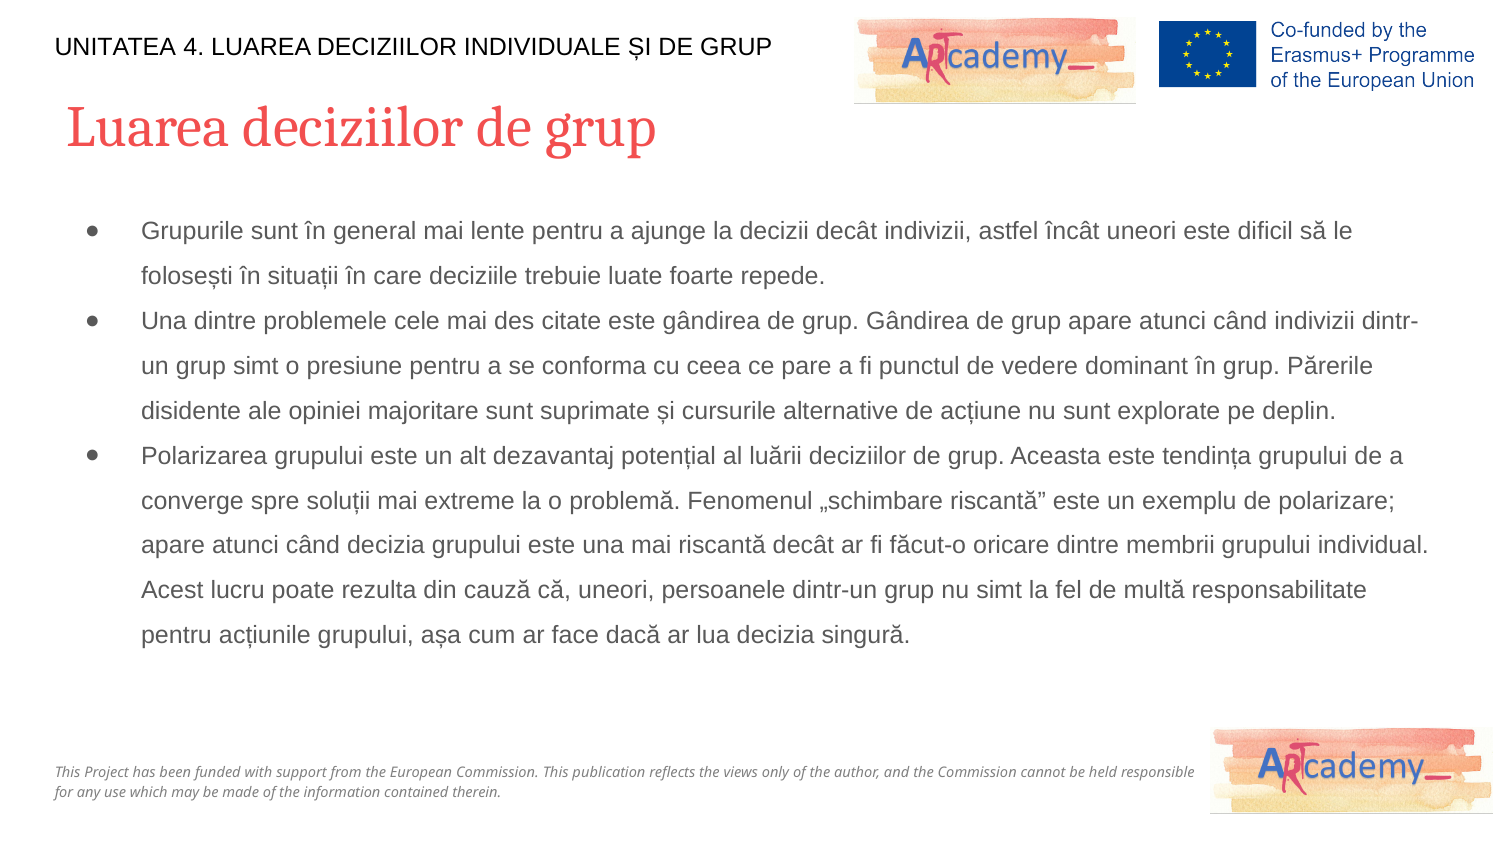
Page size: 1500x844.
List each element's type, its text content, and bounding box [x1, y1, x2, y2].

picture [854, 0, 1137, 134]
text_box UNITATEA 4. LUAREA DECIZIILOR INDIVIDUALE ȘI DE GRUP [39, 22, 849, 68]
picture [1158, 21, 1474, 91]
text_box This Project has been funded with support from the European Commission. This publication reflects the views only of the author, and the Commission cannot be held responsible for any use which may be made of the information contained therein. [39, 754, 1205, 799]
picture [1210, 709, 1493, 844]
title Luarea deciziilor de grup [51, 72, 1449, 167]
list Grupurile sunt în general mai lente pentru a ajunge la decizii decât indivizii, astfel încât uneori este dificil să le folosești în situații în care deciziile trebuie luate foarte repede. Una dintre problemele cele mai des citate este gândirea de grup. Gândirea de grup apare atunci când indivizii dintr-un grup simt o presiune pentru a se conforma cu ceea ce pare a fi punctul de vedere dominant în grup. Părerile disidente ale opiniei majoritare sunt suprimate și cursurile alternative de acțiune nu sunt explorate pe deplin. Polarizarea grupului este un alt dezavantaj potențial al luării deciziilor de grup. Aceasta este tendința grupului de a converge spre soluții mai extreme la o problemă. Fenomenul „schimbare riscantă” este un exemplu de polarizare; apare atunci când decizia grupului este una mai riscantă decât ar fi făcut-o oricare dintre membrii grupului individual. Acest lucru poate rezulta din cauză că, uneori, persoanele dintr-un grup nu simt la fel de multă responsabilitate pentru acțiunile grupului, așa cum ar face dacă ar lua decizia singură. [51, 184, 1449, 754]
